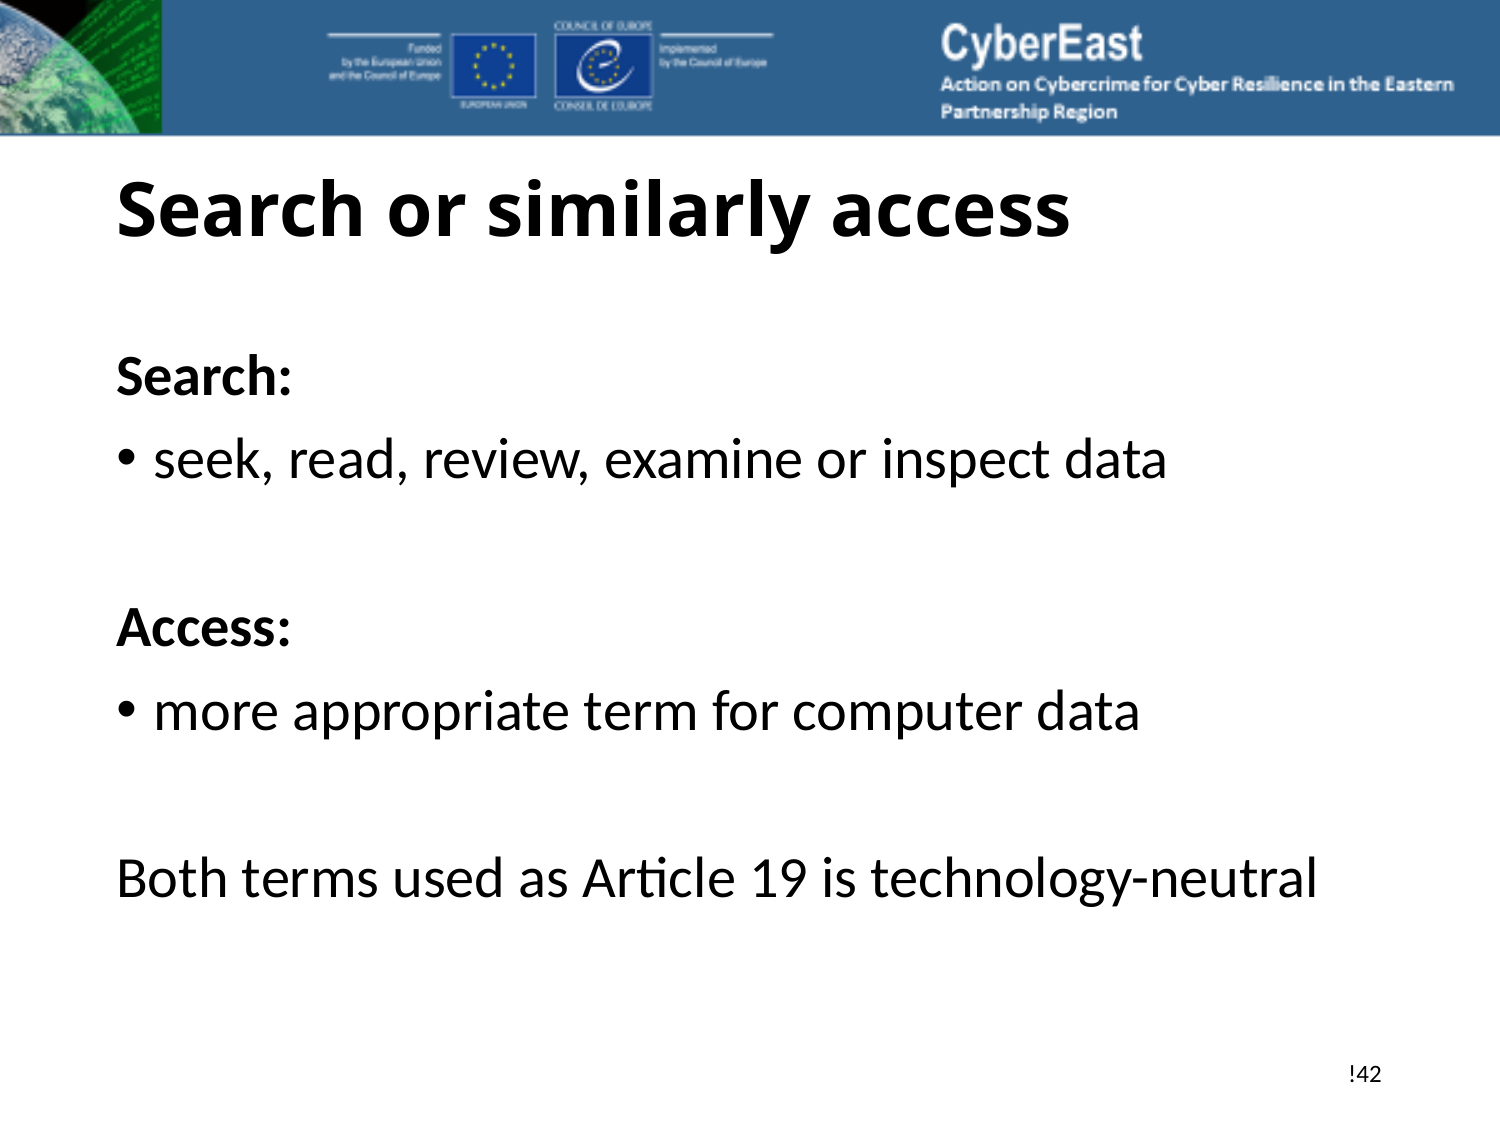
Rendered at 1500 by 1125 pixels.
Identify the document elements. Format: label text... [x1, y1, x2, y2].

title Search or similarly access [101, 103, 1396, 321]
picture [0, 0, 1500, 1125]
list Search: seek, read, review, examine or inspect data Access: more appropriate term for computer data Both terms used as Article 19 is technology-neutral [101, 337, 1393, 1058]
slide_number !42 [1059, 1042, 1397, 1103]
